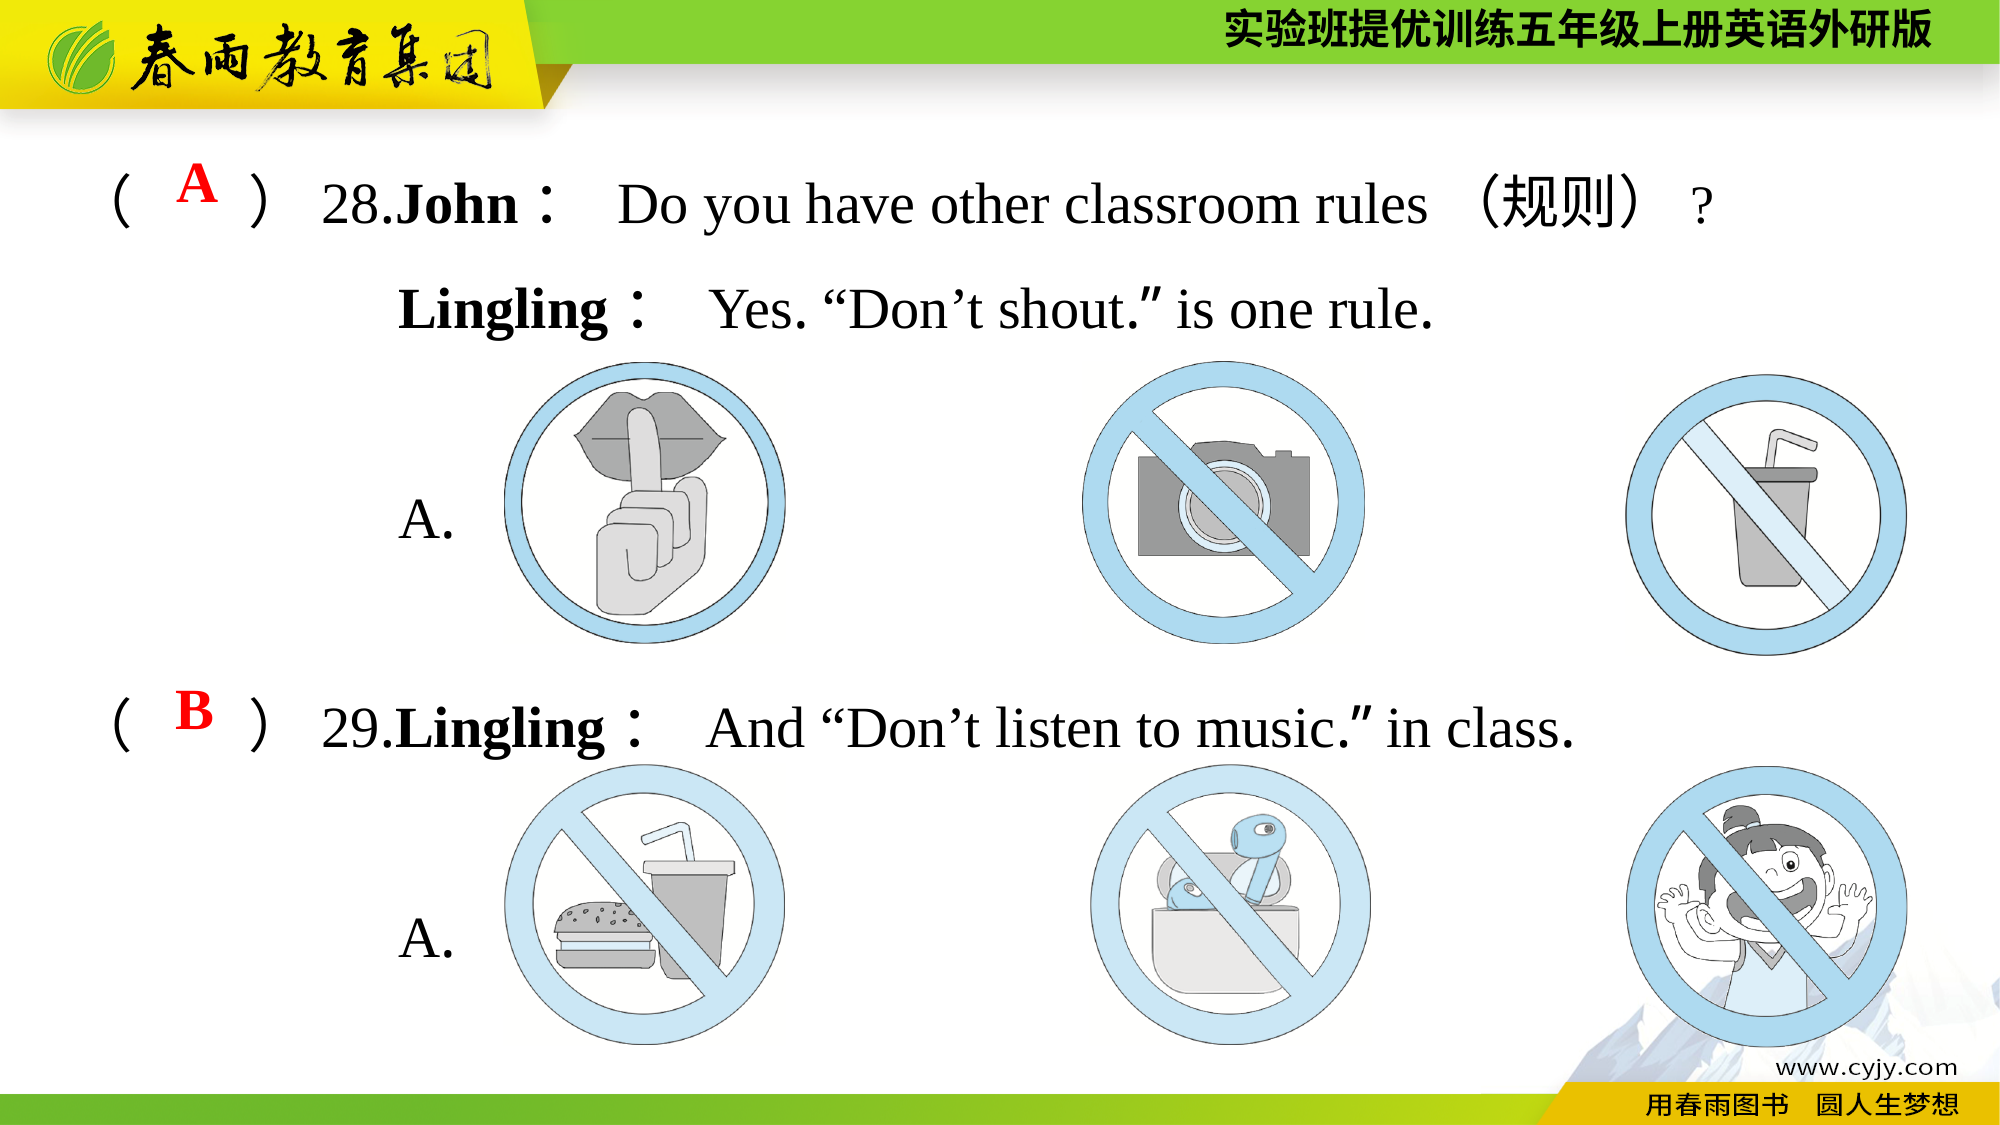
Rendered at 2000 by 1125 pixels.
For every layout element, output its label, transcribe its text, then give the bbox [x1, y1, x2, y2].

text_box A [161, 137, 234, 222]
text_box B [160, 663, 230, 749]
picture [0, 0, 2000, 1125]
list （ ）28.John： Do you have other classroom rules（规则）? Lingling： Yes. “Don’t shout.” is one rule. A. B. C. （ ）29.Lingling： And “Don’t listen to music.” in class. A. B. C. [59, 122, 1944, 986]
